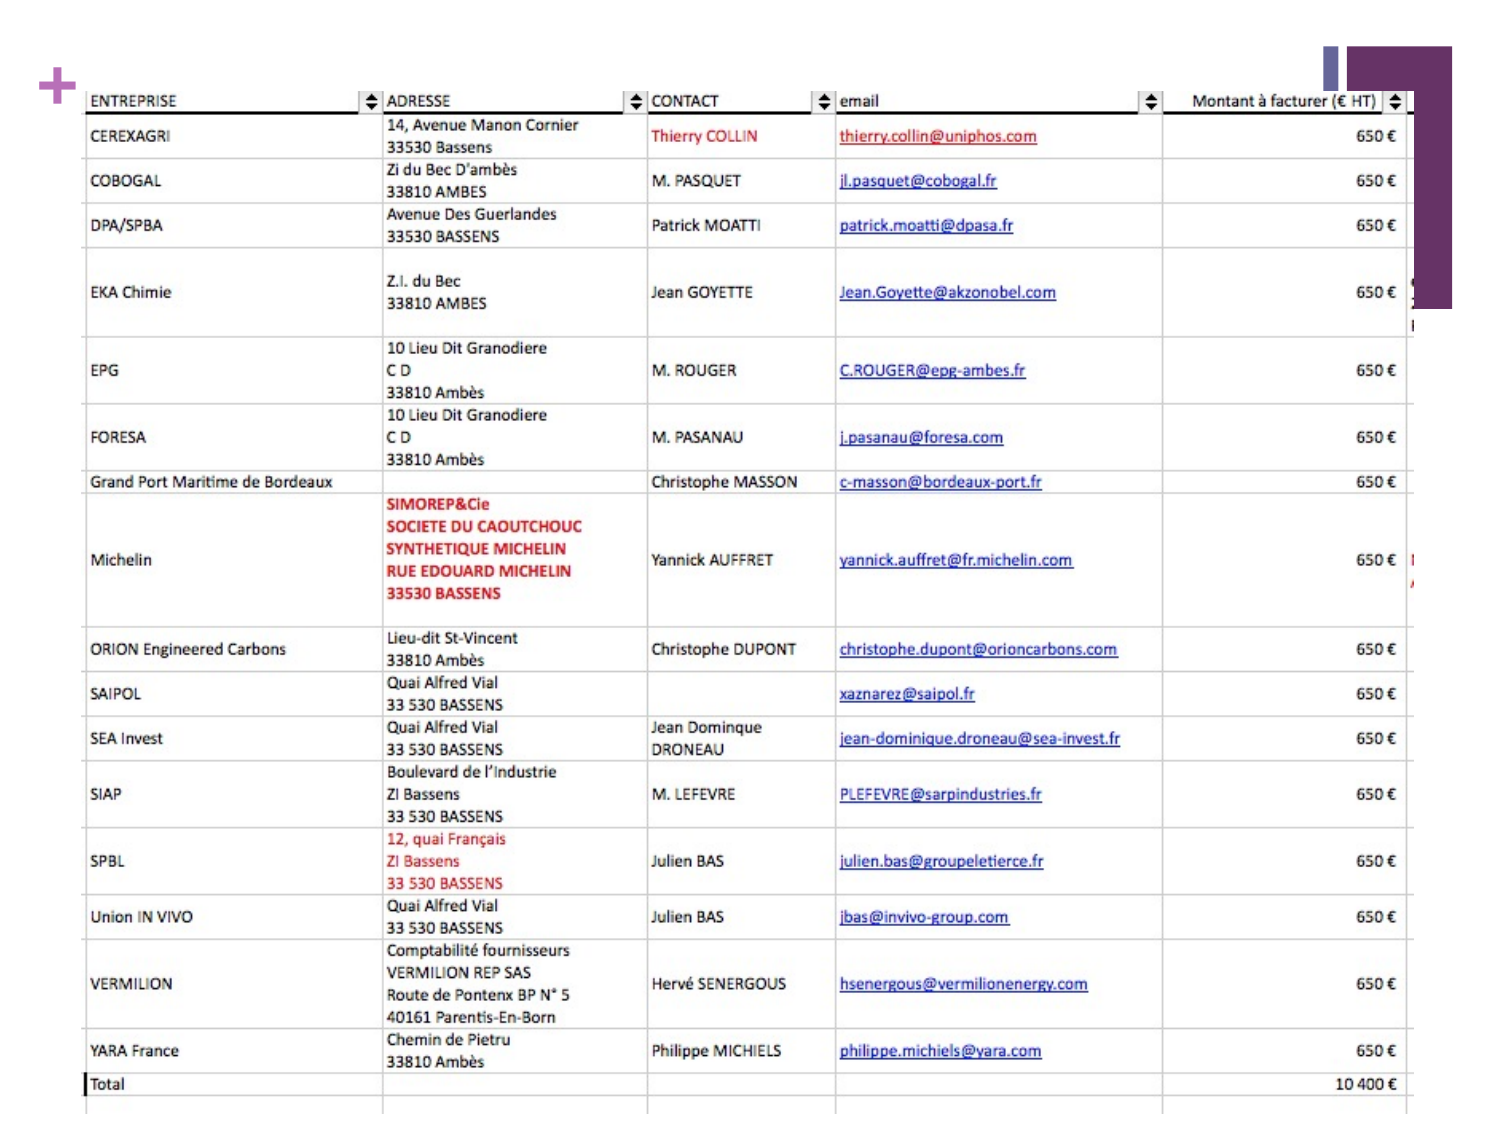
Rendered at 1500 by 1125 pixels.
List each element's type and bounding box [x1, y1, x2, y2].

list [81, 90, 1415, 1115]
